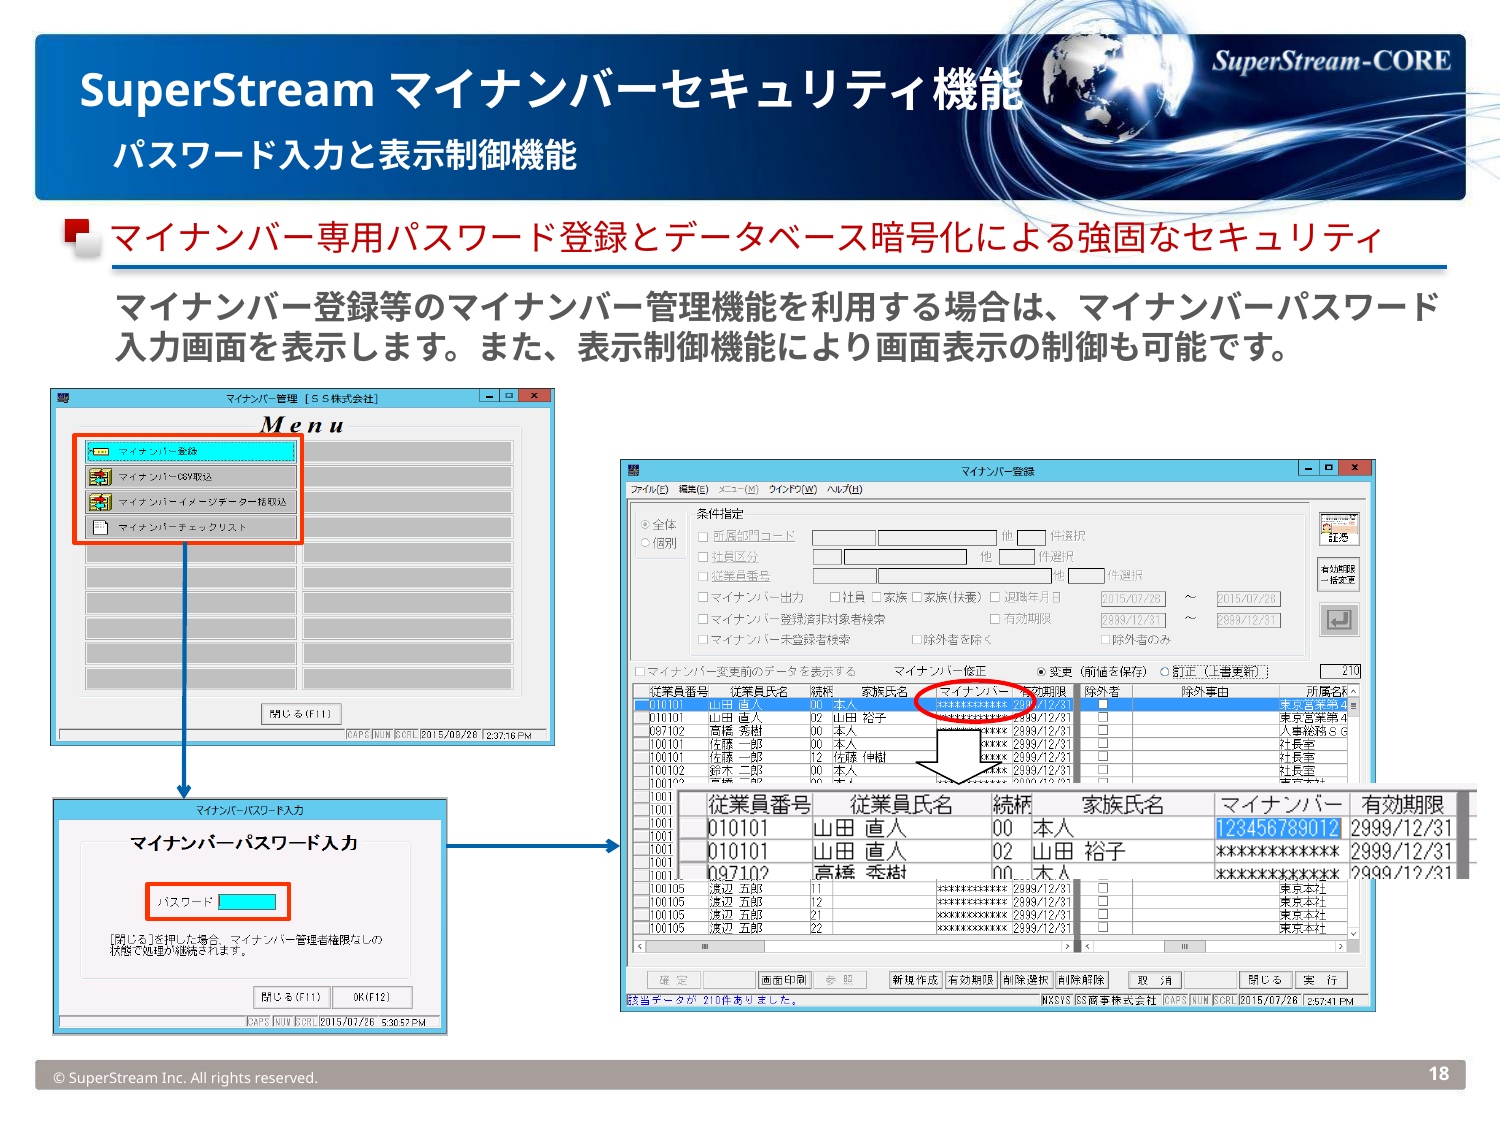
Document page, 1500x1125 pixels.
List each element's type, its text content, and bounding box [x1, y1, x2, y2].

text_box © SuperStream Inc. All rights reserved. [53, 1063, 408, 1093]
picture [0, 0, 1500, 1125]
text_box マイナンバー登録等のマイナンバー管理機能を利用する場合は、マイナンバーパスワード 入力画面を表示します。また、表示制御機能により画面表示の制御も可能です。 [100, 278, 1500, 374]
text_box SuperStreamマイナンバーセキュリティ機能 パスワード入力と表示制御機能 [64, 34, 1459, 197]
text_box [64, 219, 101, 256]
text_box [619, 459, 1477, 1012]
text_box マイナンバー専用パスワード登録とデータベース暗号化による強固なセキュリティ [108, 216, 1483, 295]
slide_number 18 [1331, 1060, 1450, 1090]
